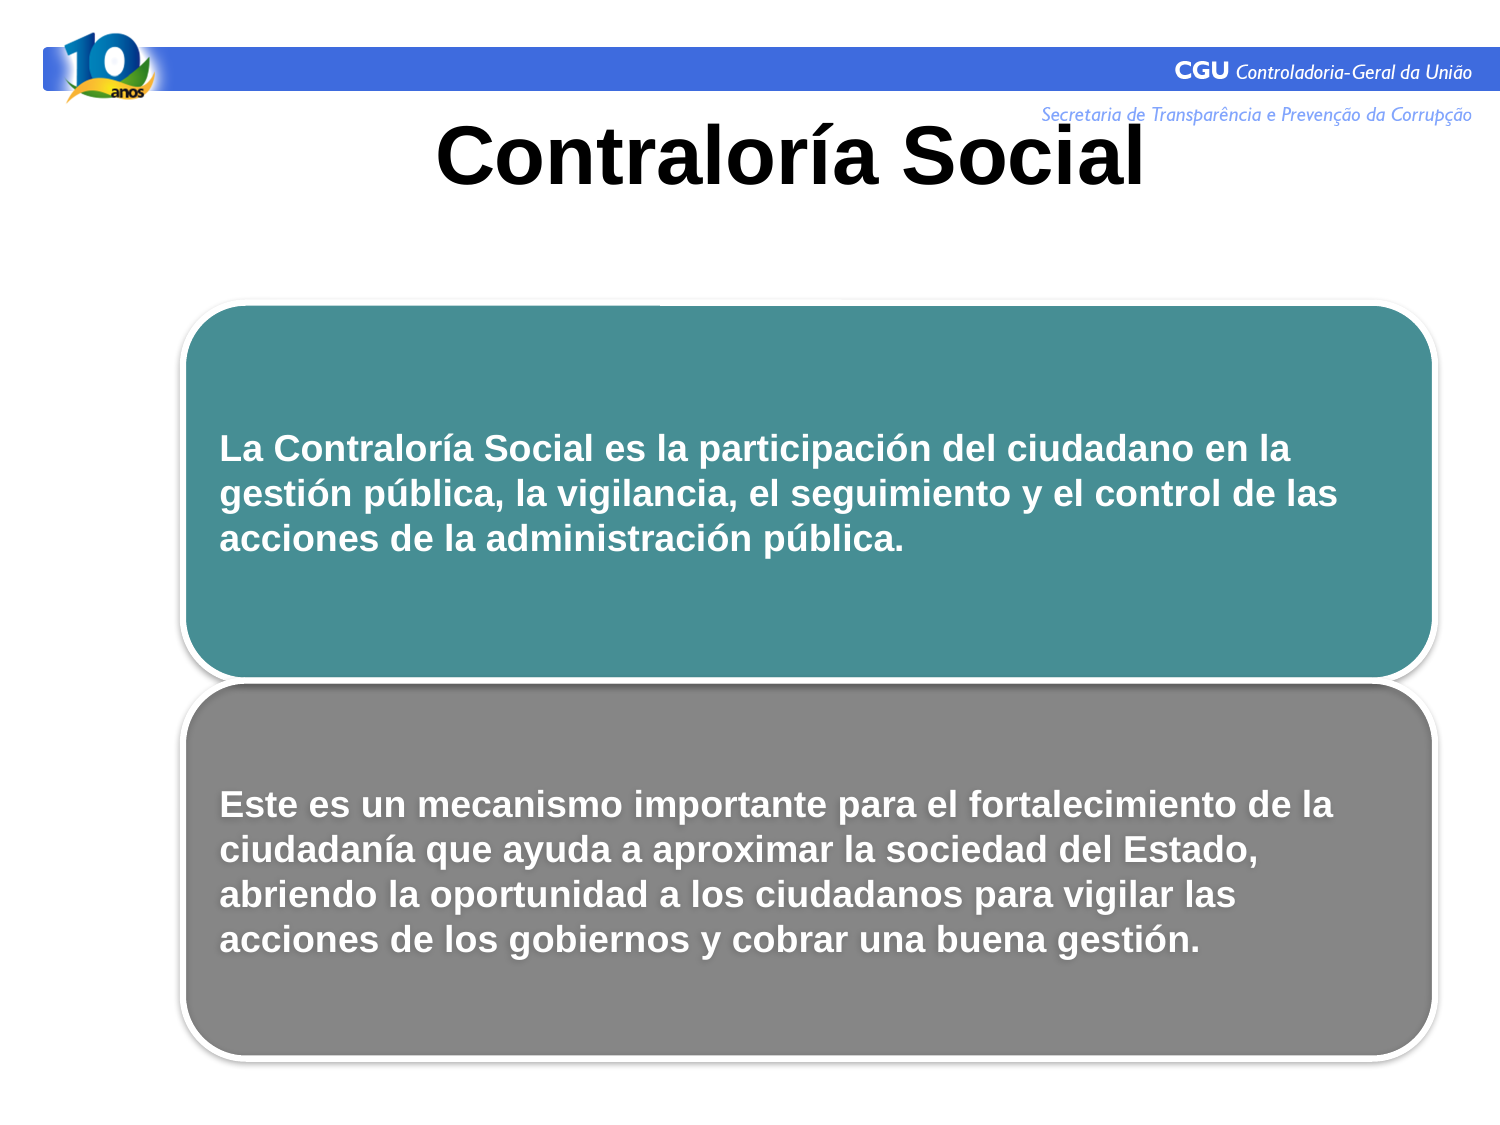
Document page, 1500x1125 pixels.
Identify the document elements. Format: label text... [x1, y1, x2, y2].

text_box Contraloría Social [253, 117, 1329, 207]
picture [0, 18, 1500, 189]
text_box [182, 302, 1436, 1059]
